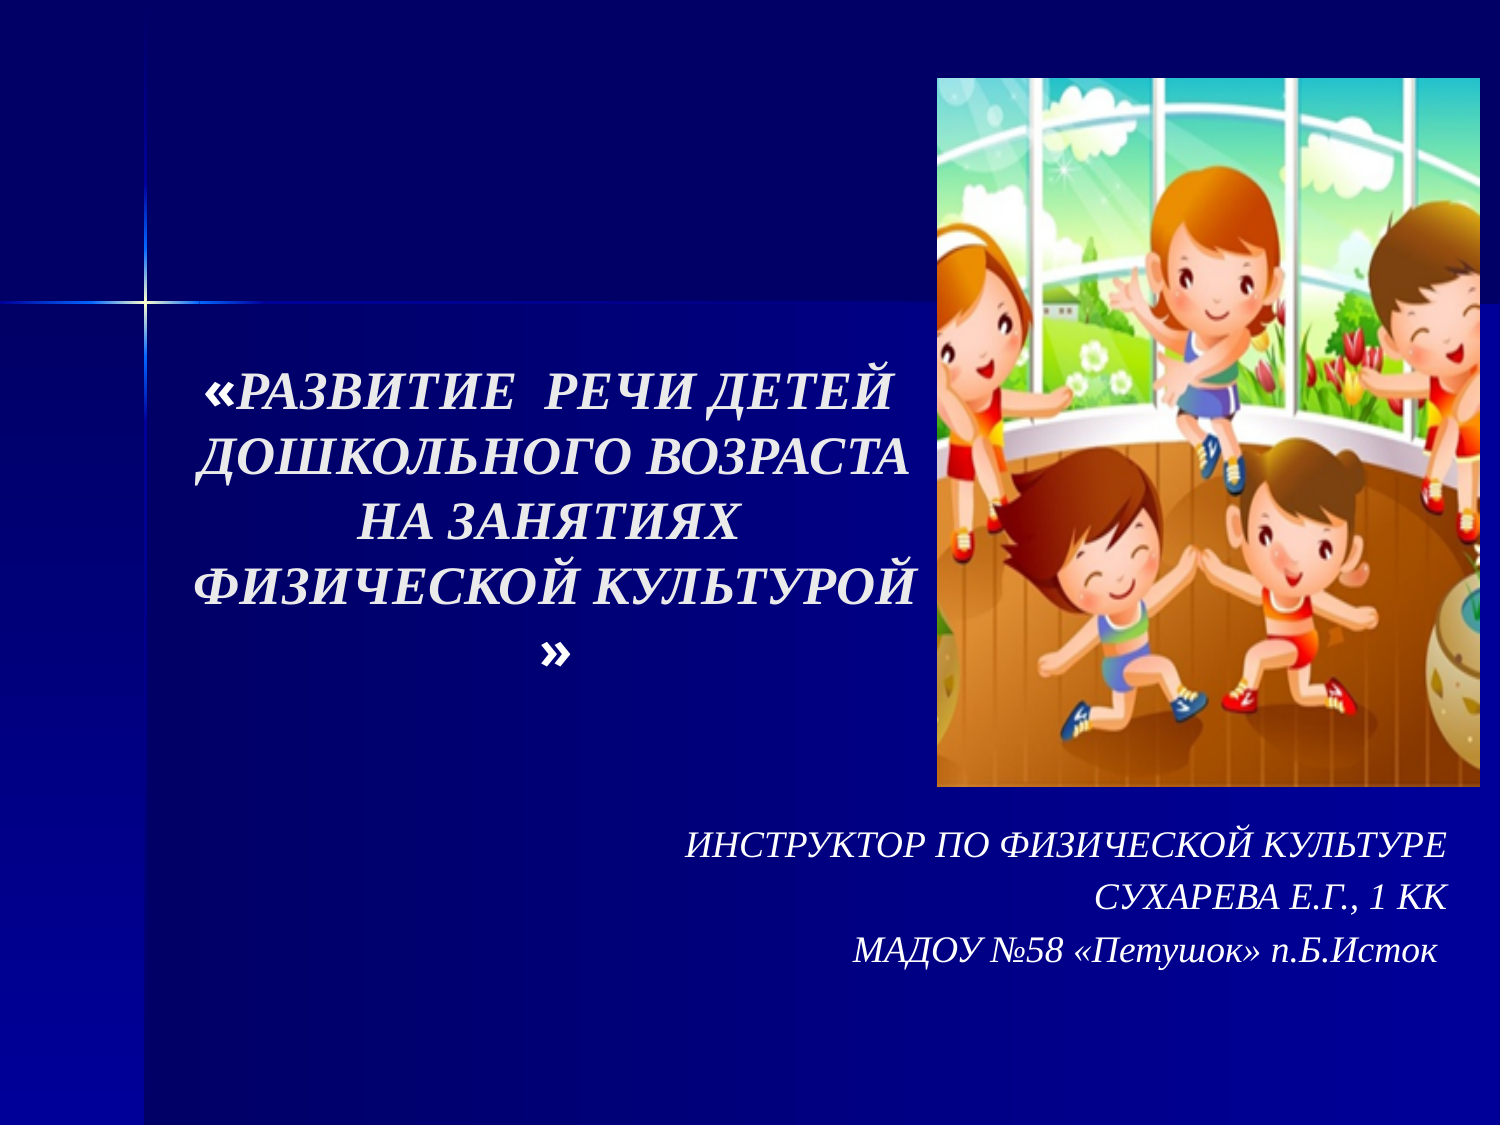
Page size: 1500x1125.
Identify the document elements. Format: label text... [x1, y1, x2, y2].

picture [937, 77, 1480, 788]
subtitle ИНСТРУКТОР ПО ФИЗИЧЕСКОЙ КУЛЬТУРЕ СУХАРЕВА Е.Г., 1 КК МАДОУ №58 «Петушок» п.Б.Исток [412, 812, 1463, 1101]
title «РАЗВИТИЕ РЕЧИ ДЕТЕЙ ДОШКОЛЬНОГО ВОЗРАСТА НА ЗАНЯТИЯХ ФИЗИЧЕСКОЙ КУЛЬТУРОЙ » [174, 237, 932, 688]
